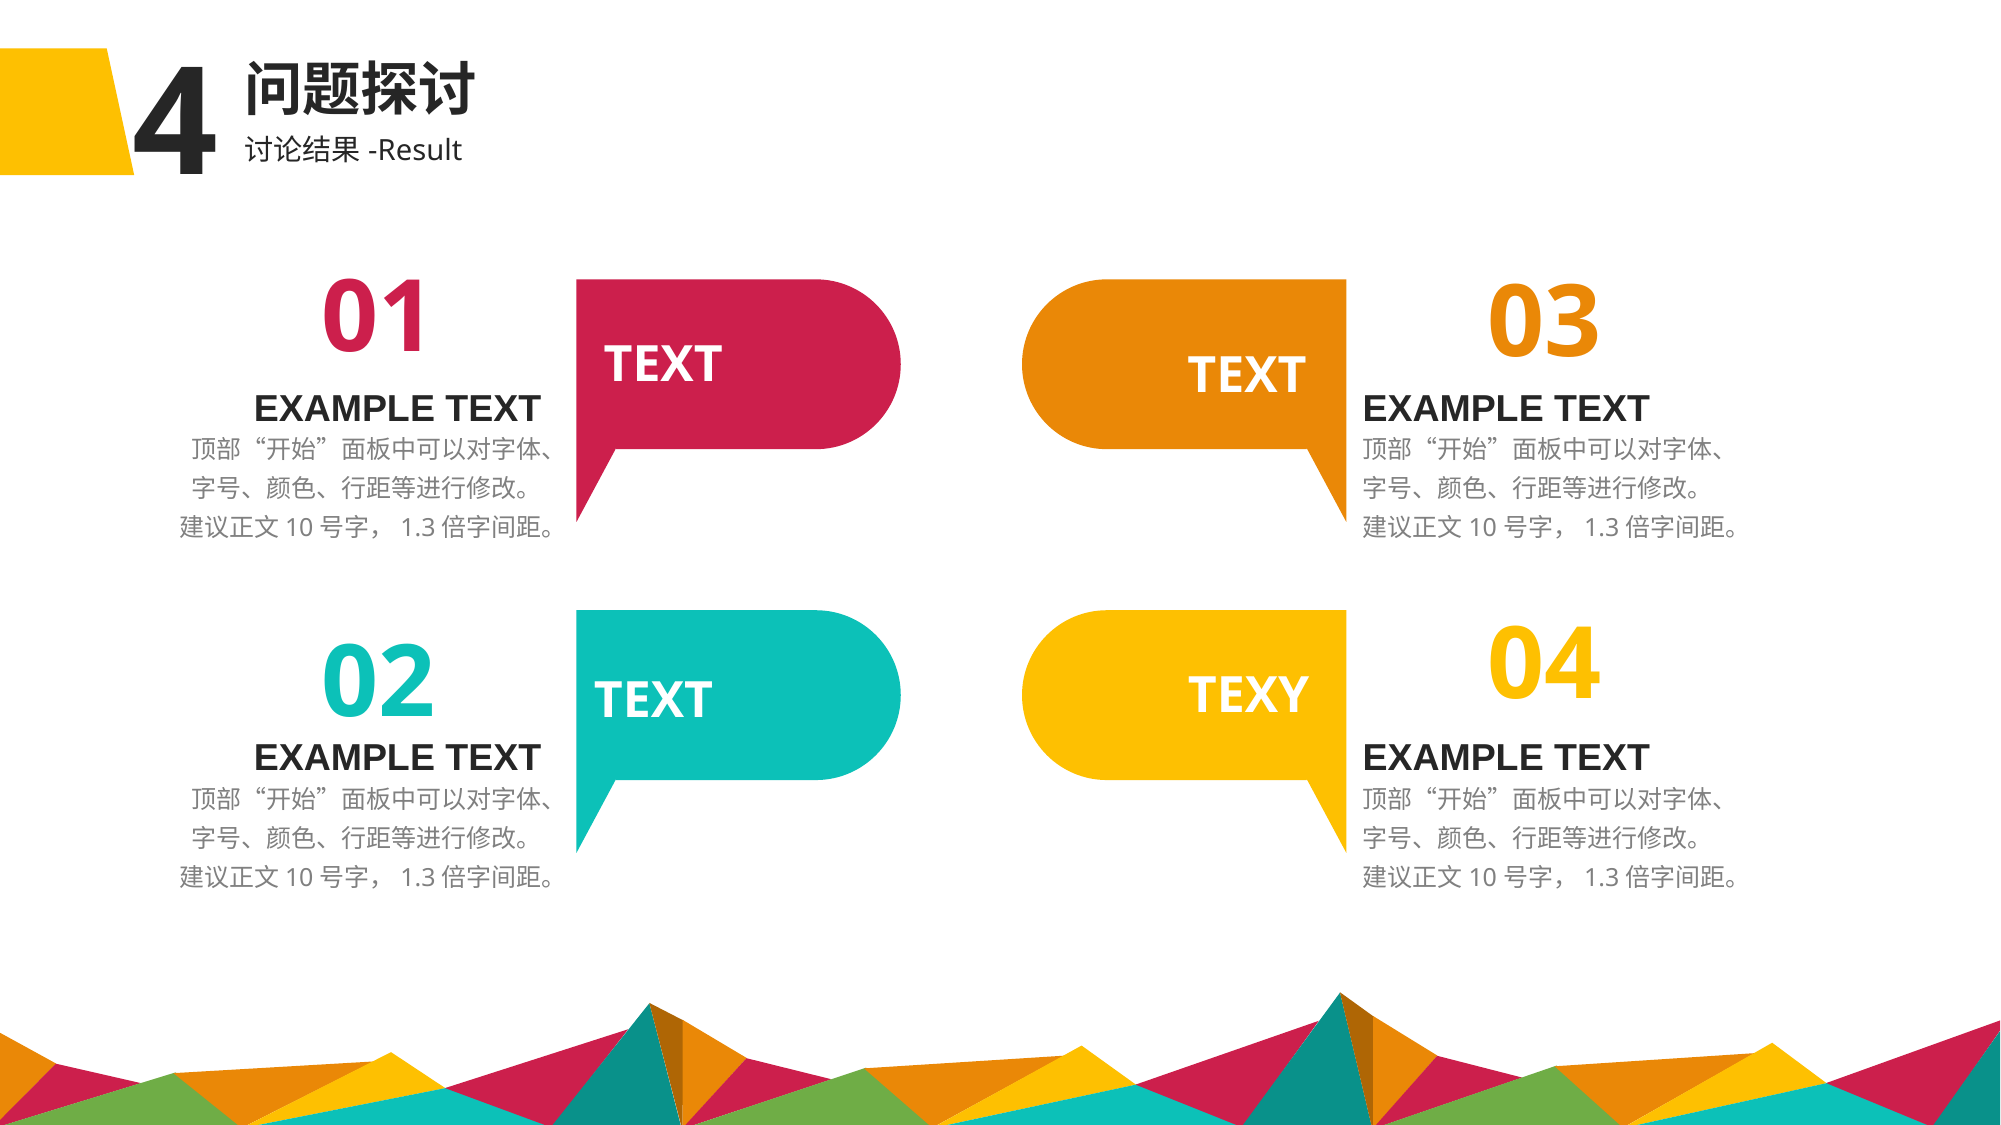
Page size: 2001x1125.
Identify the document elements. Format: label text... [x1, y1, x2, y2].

text_box 顶部“开始”面板中可以对字体、字号、颜色、行距等进行修改。建议正文10号字，1.3倍字间距。 [159, 417, 557, 549]
text_box [575, 278, 902, 523]
text_box TEXT [588, 324, 738, 399]
text_box 02 [306, 608, 451, 703]
text_box EXAMPLE TEXT [159, 703, 557, 766]
text_box TEXY [1172, 655, 1325, 730]
text_box 顶部“开始”面板中可以对字体、字号、颜色、行距等进行修改。建议正文10号字，1.3倍字间距。 [1347, 417, 1745, 549]
text_box 顶部“开始”面板中可以对字体、字号、颜色、行距等进行修改。建议正文10号字，1.3倍字间距。 [1347, 766, 1745, 899]
text_box 04 [1472, 591, 1617, 703]
text_box 03 [1472, 249, 1617, 353]
text_box TEXT [1172, 334, 1322, 410]
text_box EXAMPLE TEXT [1347, 703, 1745, 766]
text_box EXAMPLE TEXT [159, 353, 557, 417]
text_box EXAMPLE TEXT [1347, 353, 1745, 417]
list 讨论结果-Result [229, 128, 748, 186]
text_box TEXT [579, 660, 729, 735]
text_box [1020, 278, 1348, 523]
list 4 [118, 37, 230, 186]
list 问题探讨 [229, 53, 748, 128]
text_box 01 [306, 243, 451, 353]
text_box 顶部“开始”面板中可以对字体、字号、颜色、行距等进行修改。建议正文10号字，1.3倍字间距。 [159, 766, 557, 899]
text_box [575, 609, 902, 854]
text_box [1020, 609, 1348, 854]
